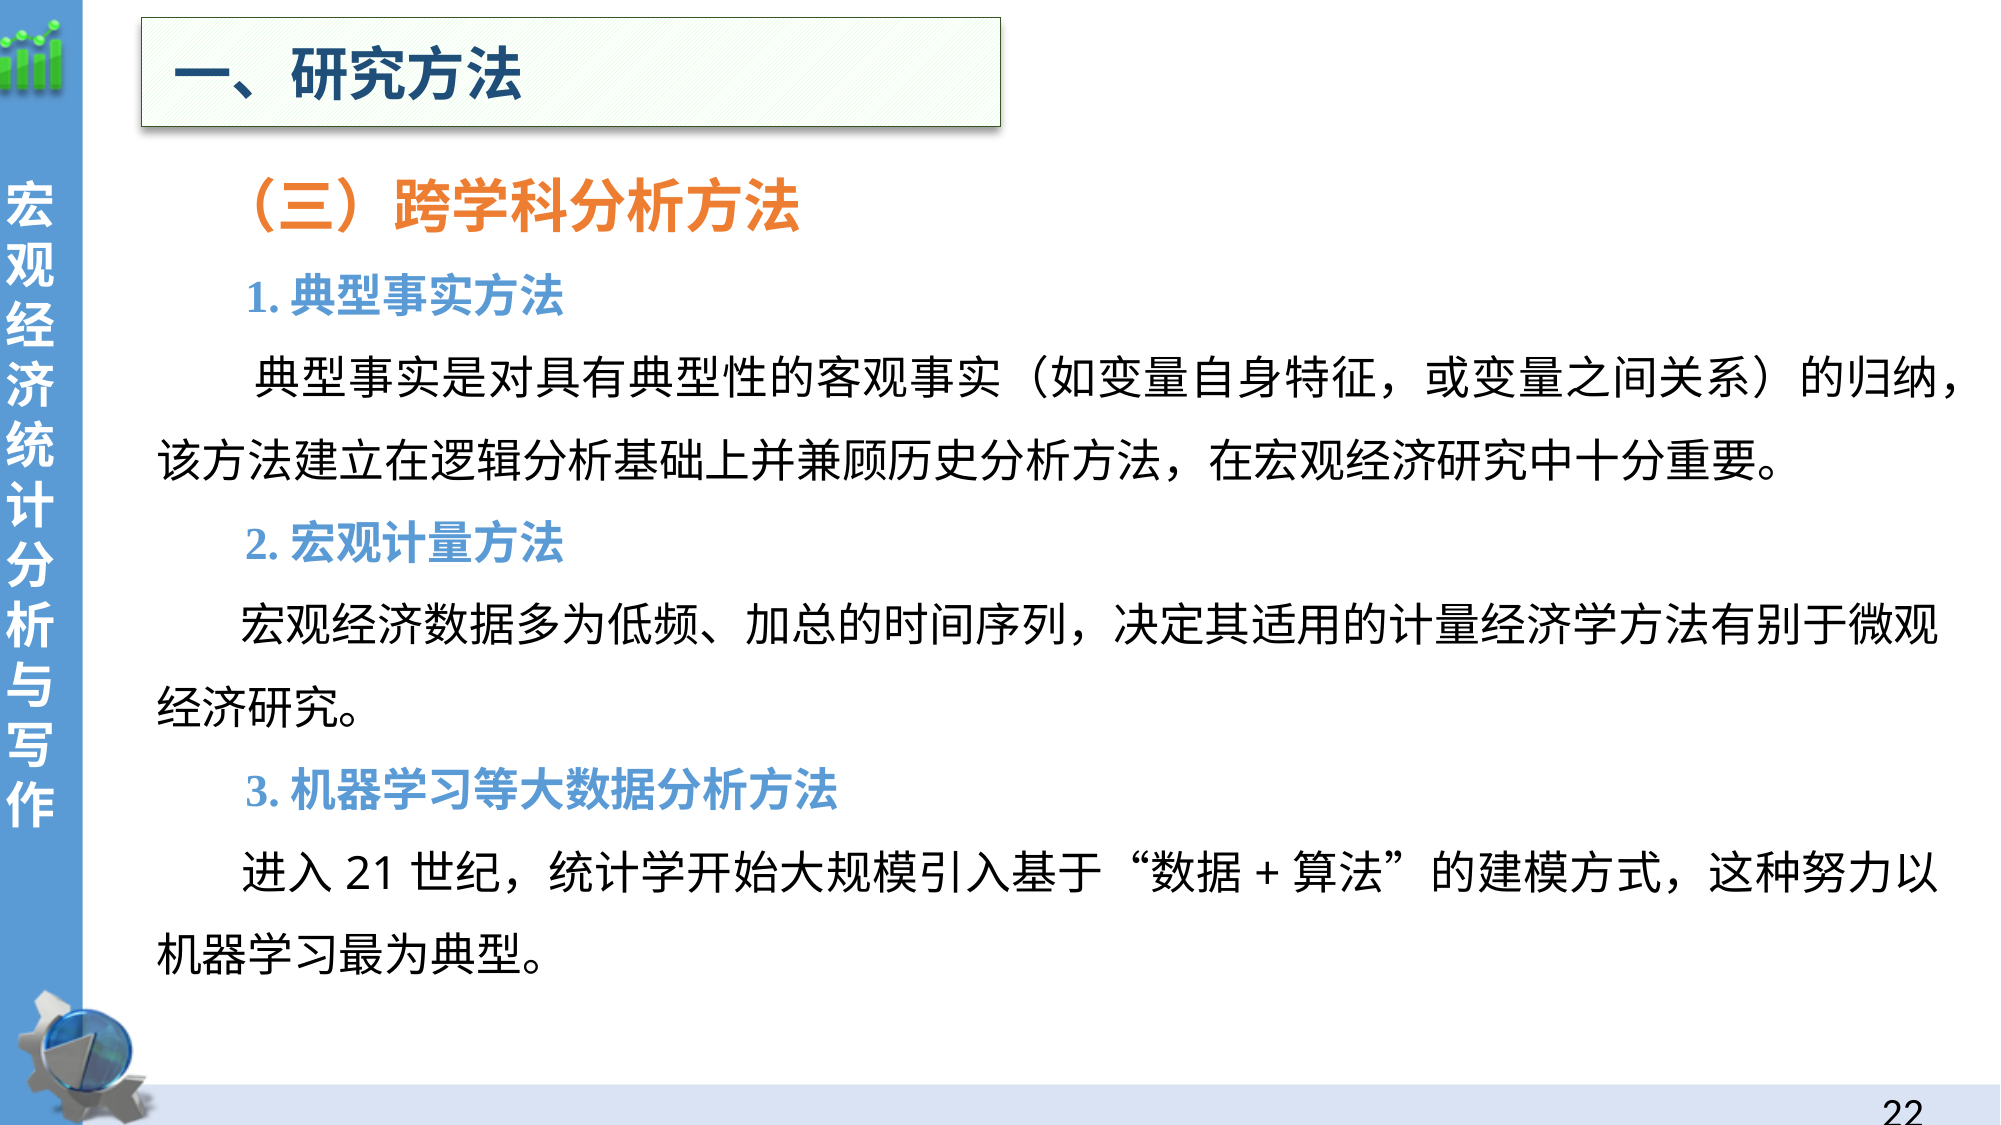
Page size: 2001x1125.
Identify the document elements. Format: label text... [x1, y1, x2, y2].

text_box 21 [1786, 1085, 1940, 1125]
text_box 一、研究方法 [141, 17, 1000, 127]
text_box （三）跨学科分析方法 1.典型事实方法 典型事实是对具有典型性的客观事实（如变量自身特征，或变量之间关系）的归纳，该方法建立在逻辑分析基础上并兼顾历史分析方法，在宏观经济研究中十分重要。 2.宏观计量方法 宏观经济数据多为低频、加总的时间序列，决定其适用的计量经济学方法有别于微观经济研究。 3.机器学习等大数据分析方法 进入21世纪，统计学开始大规模引入基于“数据+算法”的建模方式，这种努力以机器学习最为典型。 [141, 126, 1955, 1086]
picture [0, 0, 2001, 1125]
